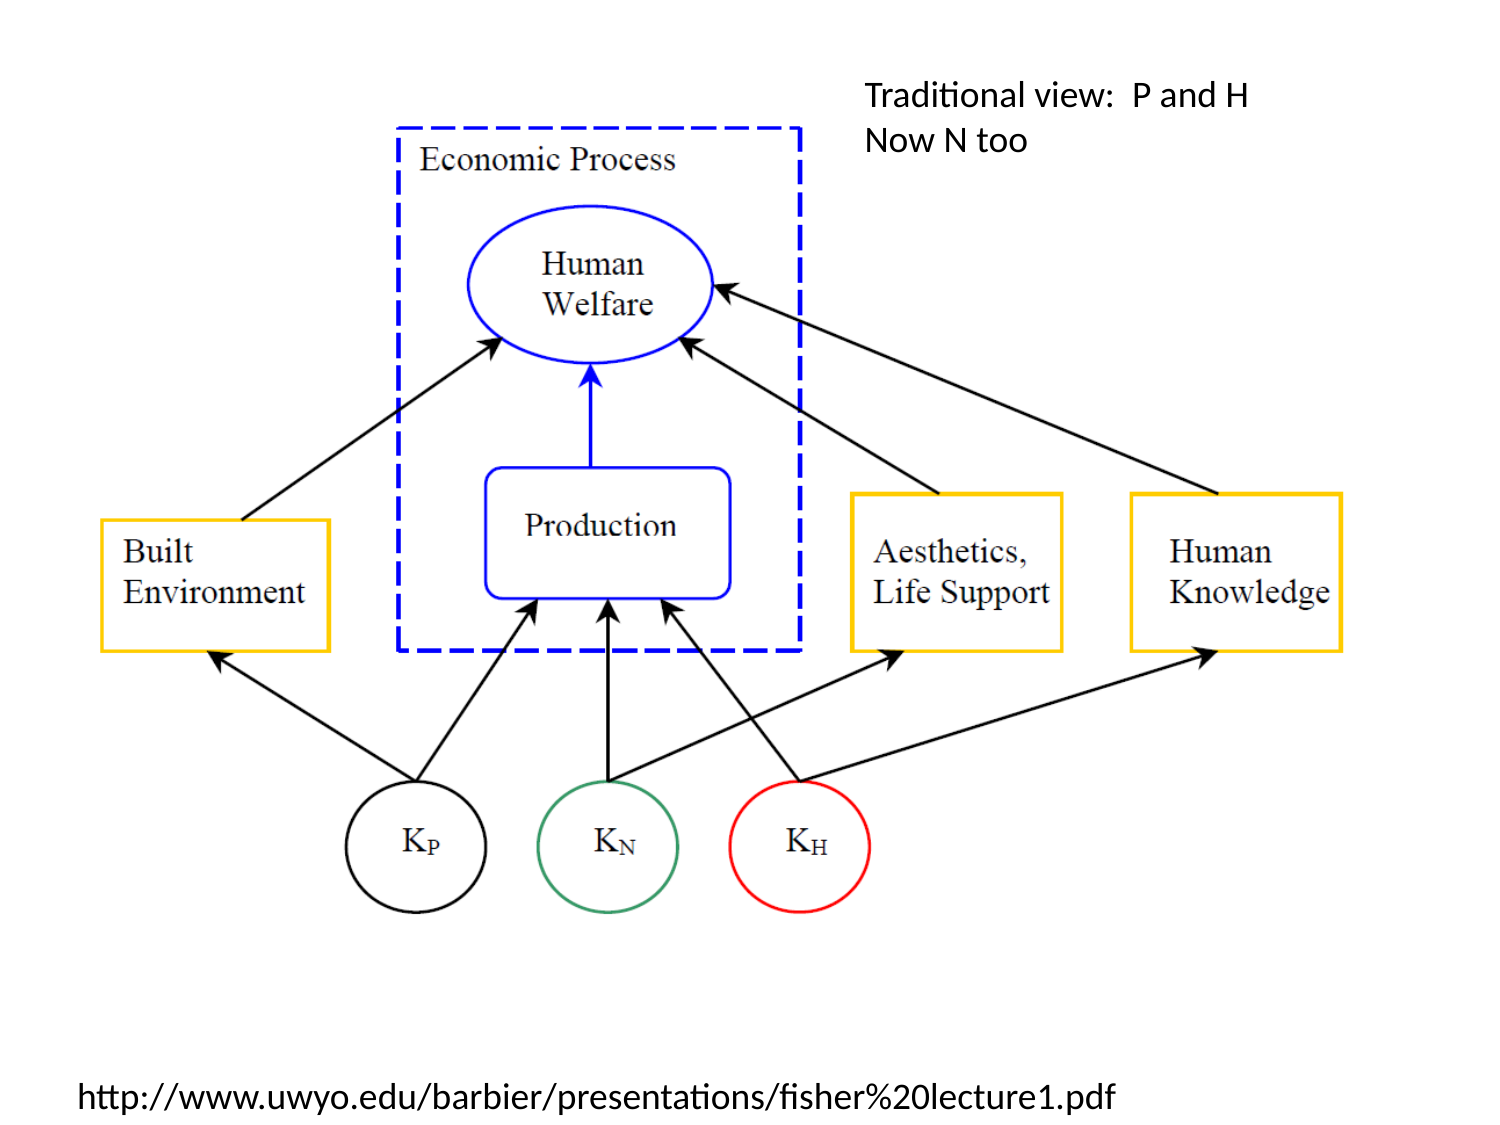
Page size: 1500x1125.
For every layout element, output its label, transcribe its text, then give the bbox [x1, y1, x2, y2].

picture [62, 37, 1363, 958]
text_box http://www.uwyo.edu/barbier/presentations/fisher%20lecture1.pdf [62, 1064, 1275, 1125]
